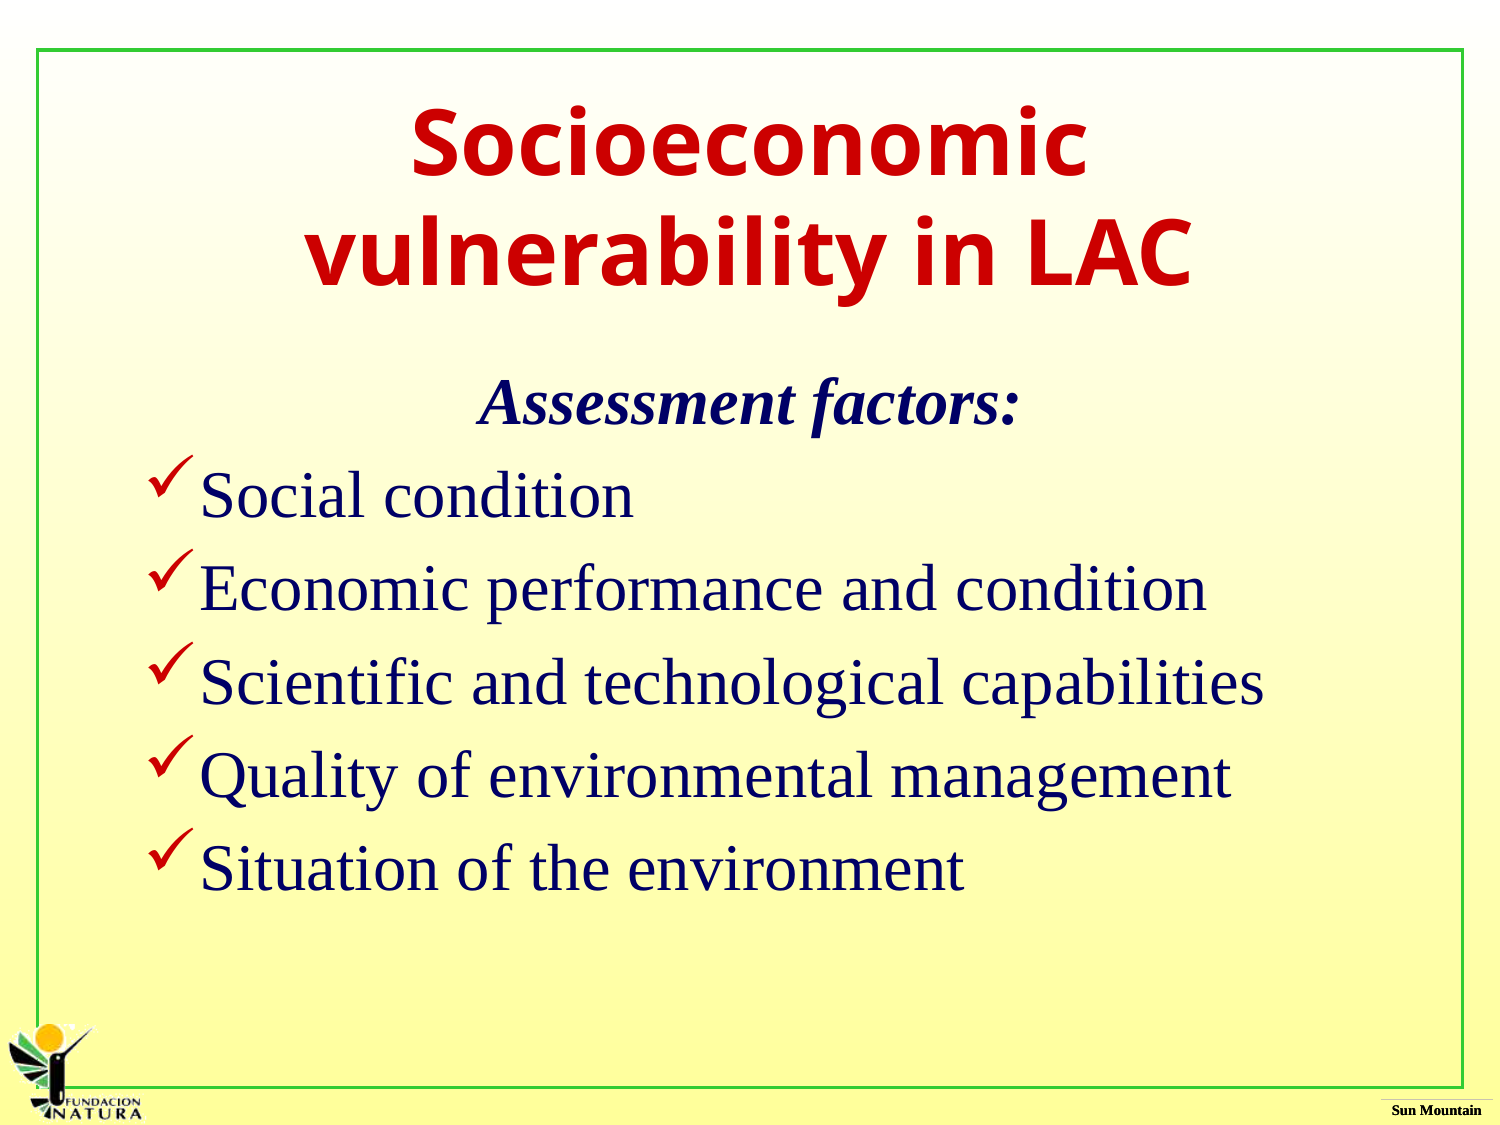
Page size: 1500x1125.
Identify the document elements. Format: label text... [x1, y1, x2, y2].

list Assessment factors: Social condition Economic performance and condition Scientific and technological capabilities Quality of environmental management Situation of the environment [127, 349, 1376, 951]
title Socioeconomic vulnerability in LAC [112, 99, 1388, 288]
